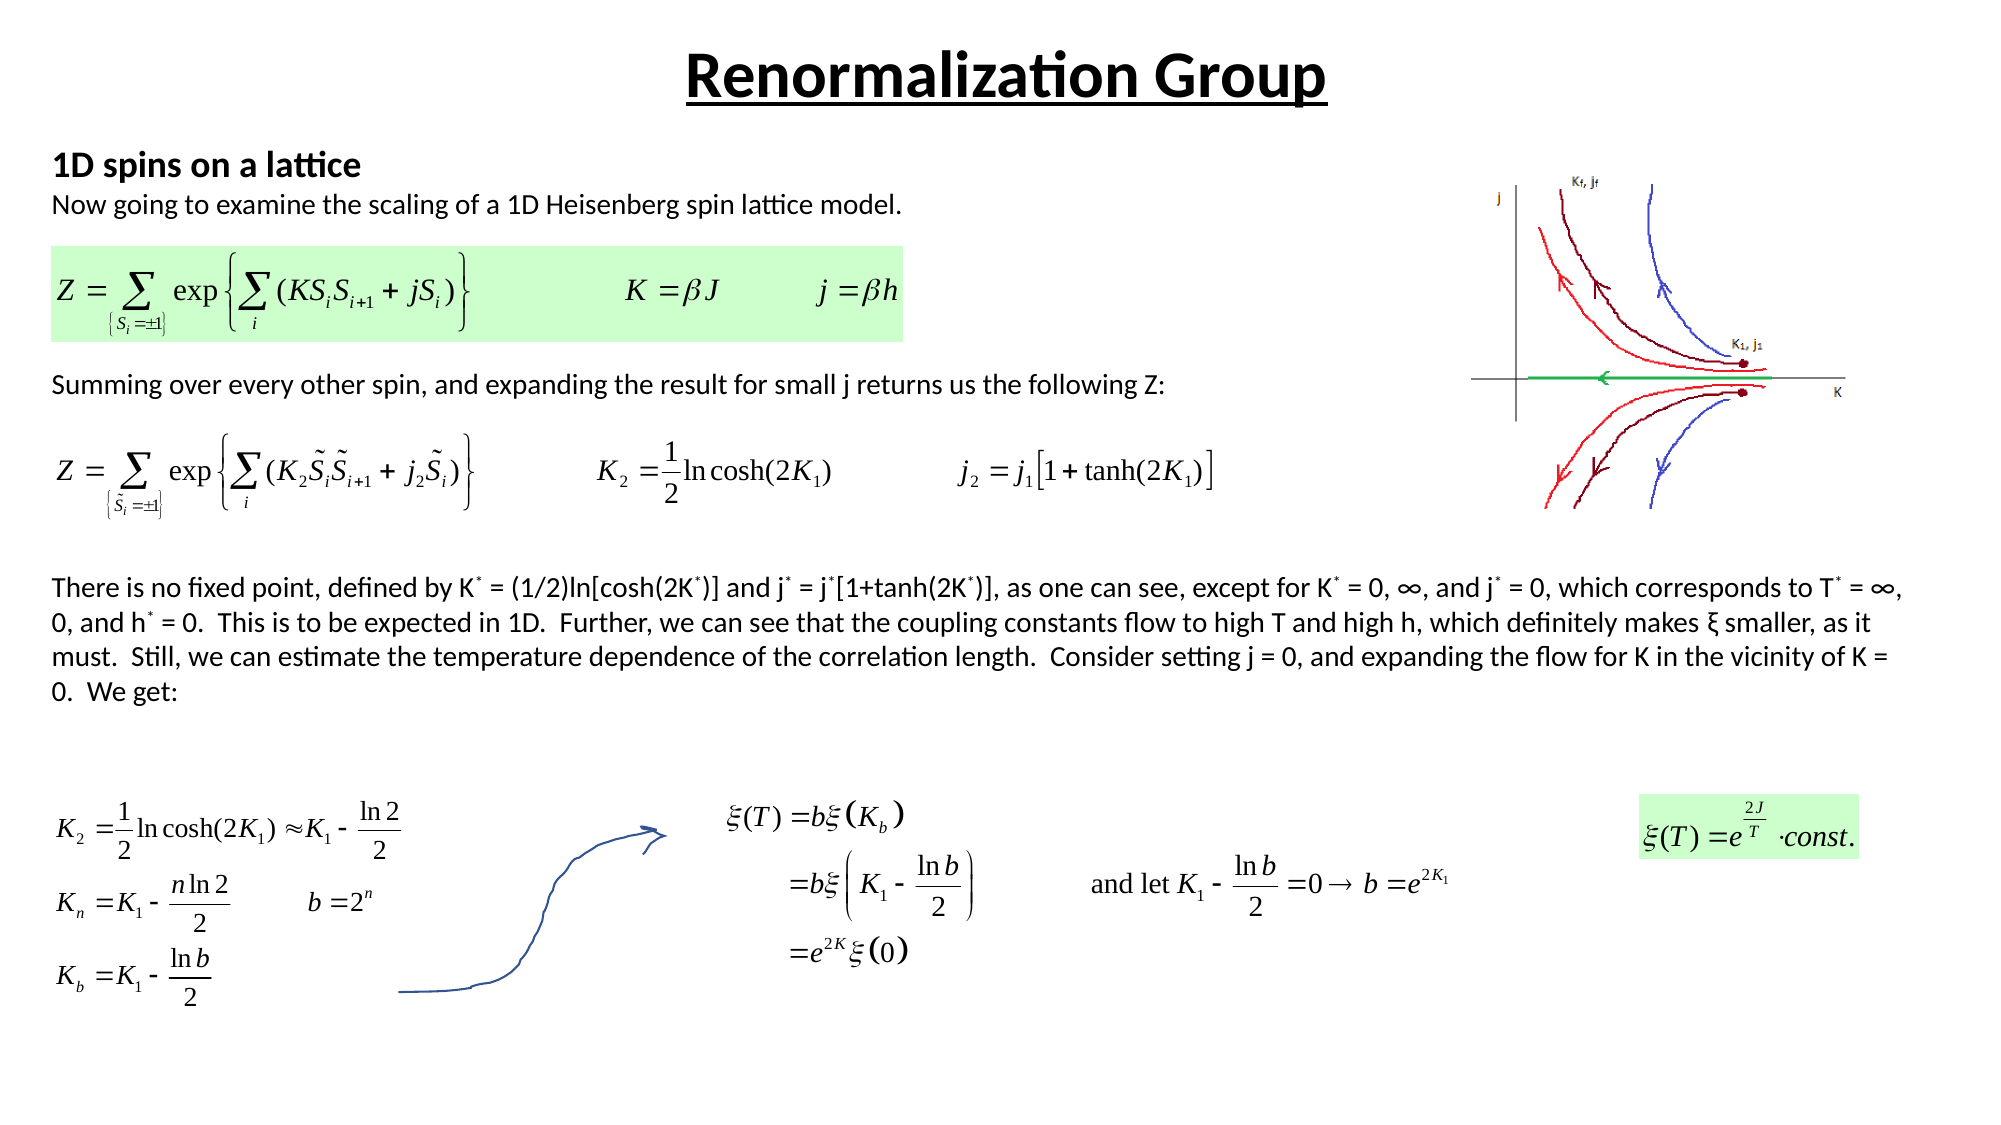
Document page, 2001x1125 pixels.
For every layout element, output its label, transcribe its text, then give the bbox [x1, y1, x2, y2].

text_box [51, 427, 1220, 525]
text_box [722, 796, 1458, 979]
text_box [51, 245, 903, 342]
text_box Renormalization Group [671, 23, 1344, 118]
text_box [407, 825, 668, 993]
picture [1457, 168, 1859, 515]
text_box 1D spins on a lattice Now going to examine the scaling of a 1D Heisenberg spin lattice model. [36, 132, 1242, 228]
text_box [51, 794, 407, 1013]
text_box Summing over every other spin, and expanding the result for small j returns us the following Z: [36, 357, 1267, 408]
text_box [1638, 794, 1859, 860]
text_box There is no fixed point, defined by K* = (1/2)ln[cosh(2K*)] and j* = j*[1+tanh(2K*)], as one can see, except for K* = 0, ∞, and j* = 0, which corresponds to T* = ∞, 0, and h* = 0. This is to be expected in 1D. Further, we can see that the coupling constants flow to high T and high h, which definitely makes ξ smaller, as it must. Still, we can estimate the temperature dependence of the correlation length. Consider setting j = 0, and expanding the flow for K in the vicinity of K = 0. We get: [36, 560, 1923, 716]
